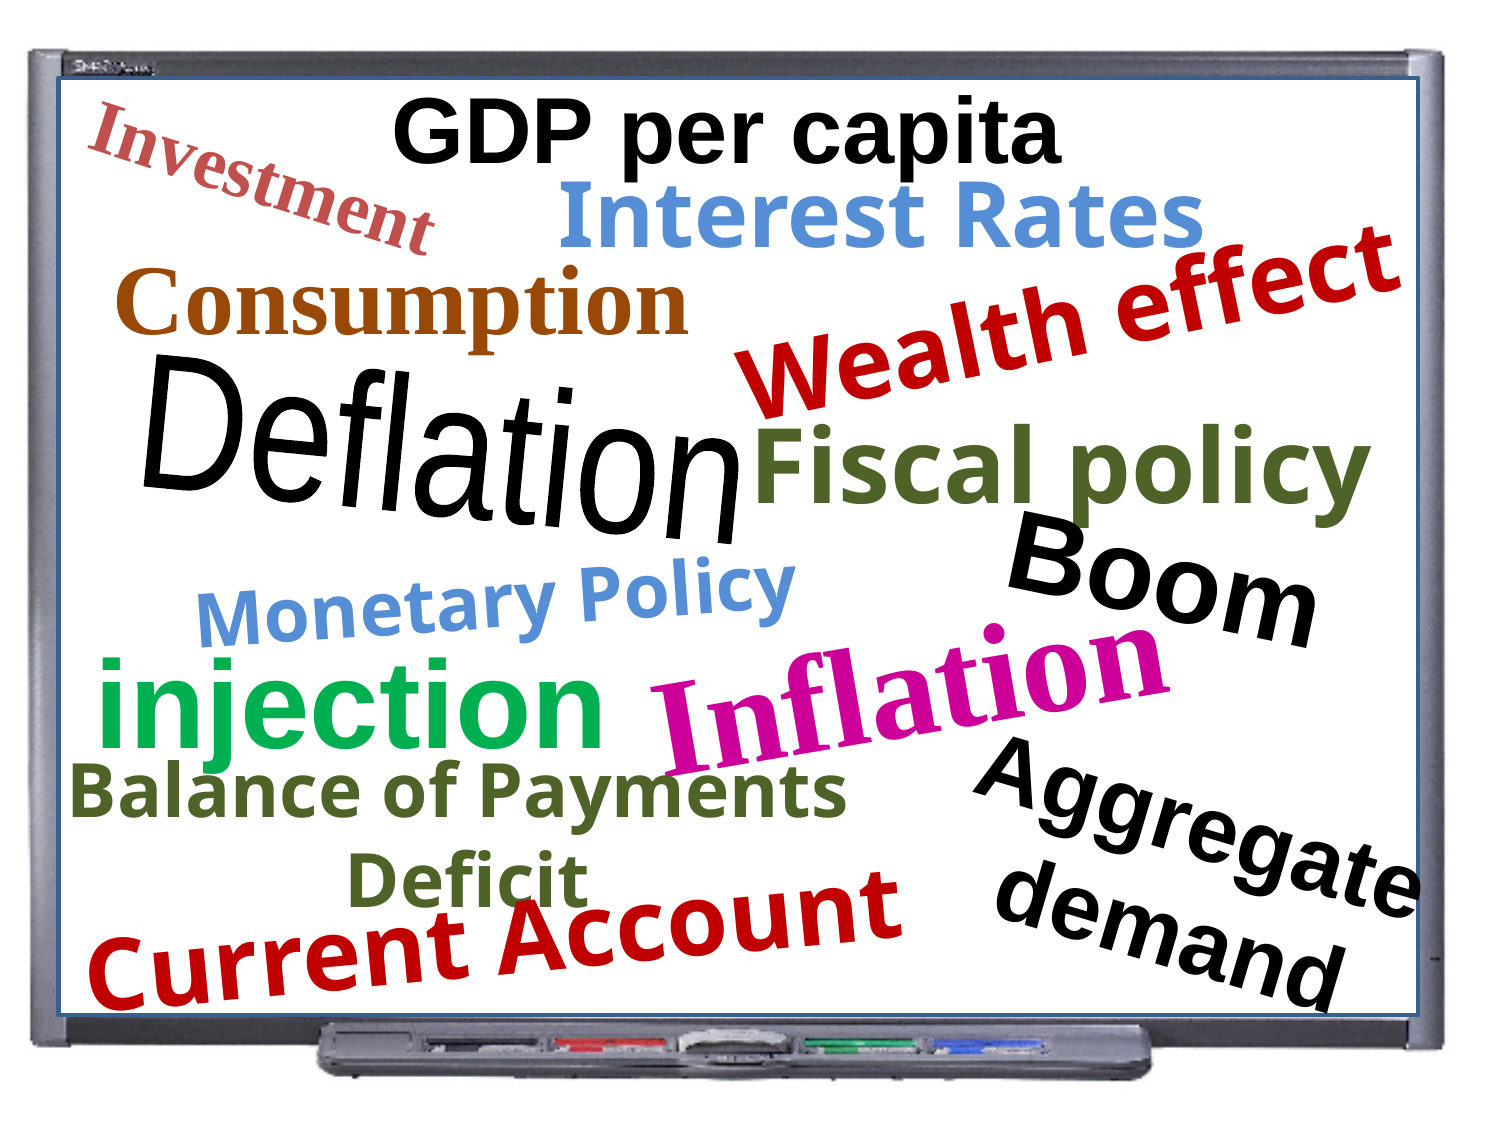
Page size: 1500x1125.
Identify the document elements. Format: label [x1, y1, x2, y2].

text_box [0, 7, 1500, 1124]
